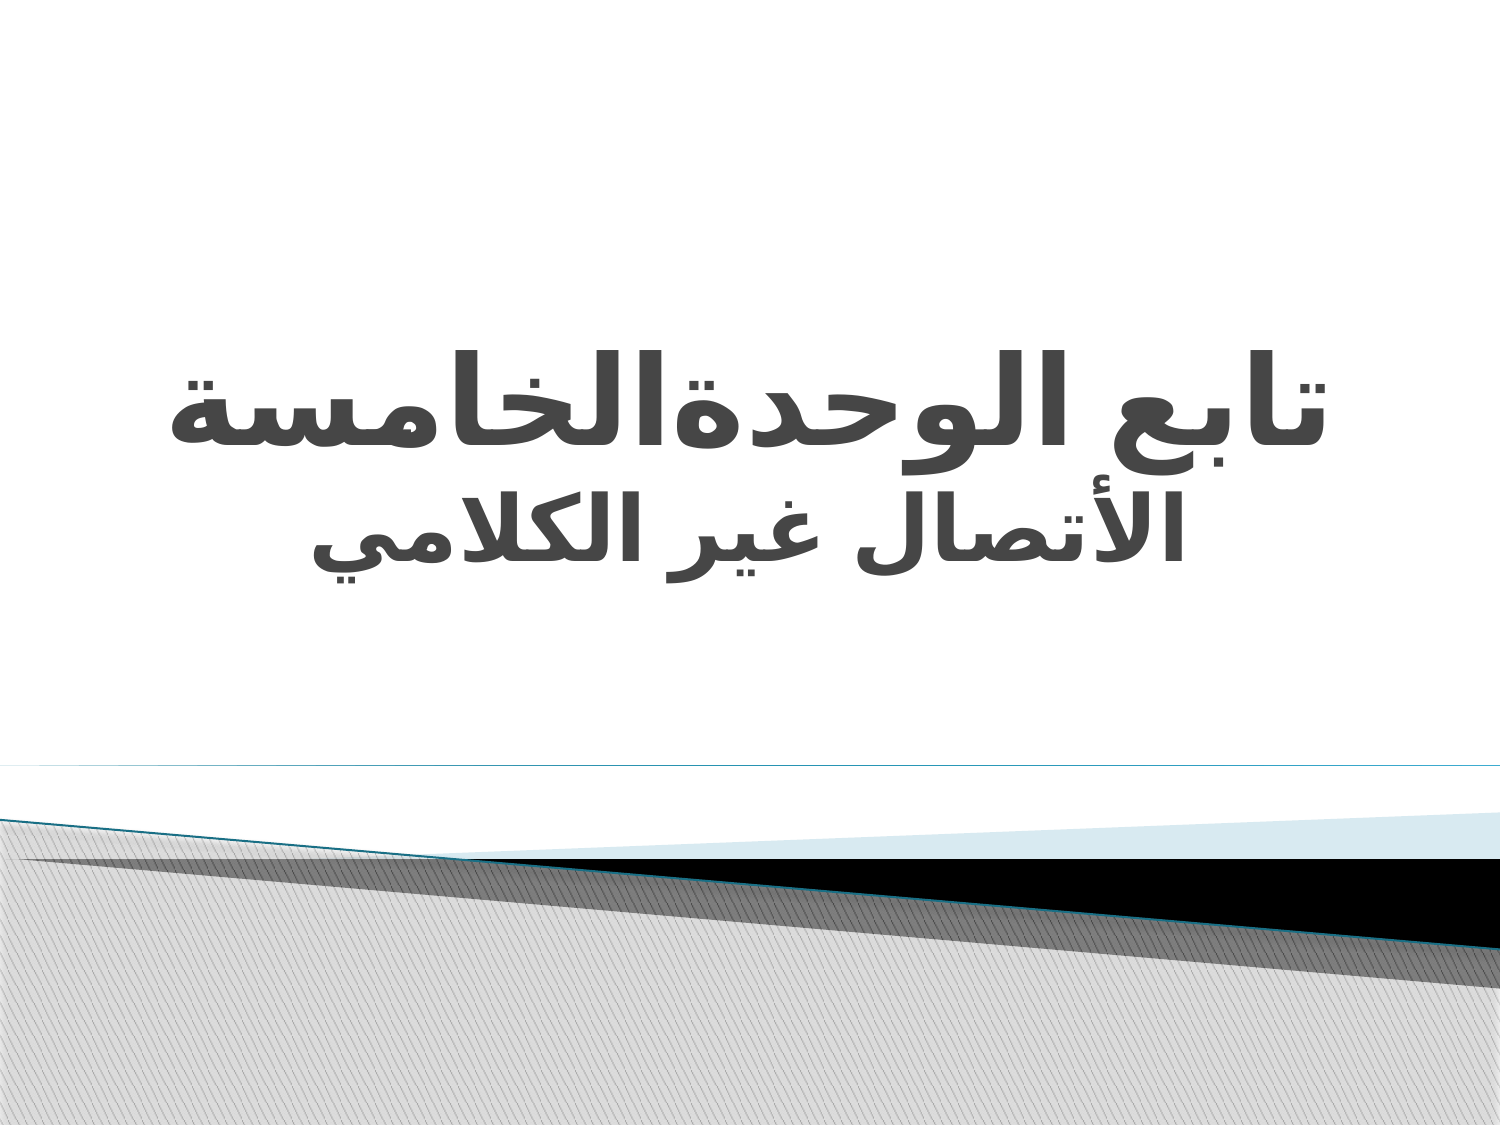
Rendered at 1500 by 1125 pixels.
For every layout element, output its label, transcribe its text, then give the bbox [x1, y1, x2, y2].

title تابع الوحدةالخامسة الأتصال غير الكلامي [112, 287, 1388, 588]
picture [5, 859, 1500, 989]
